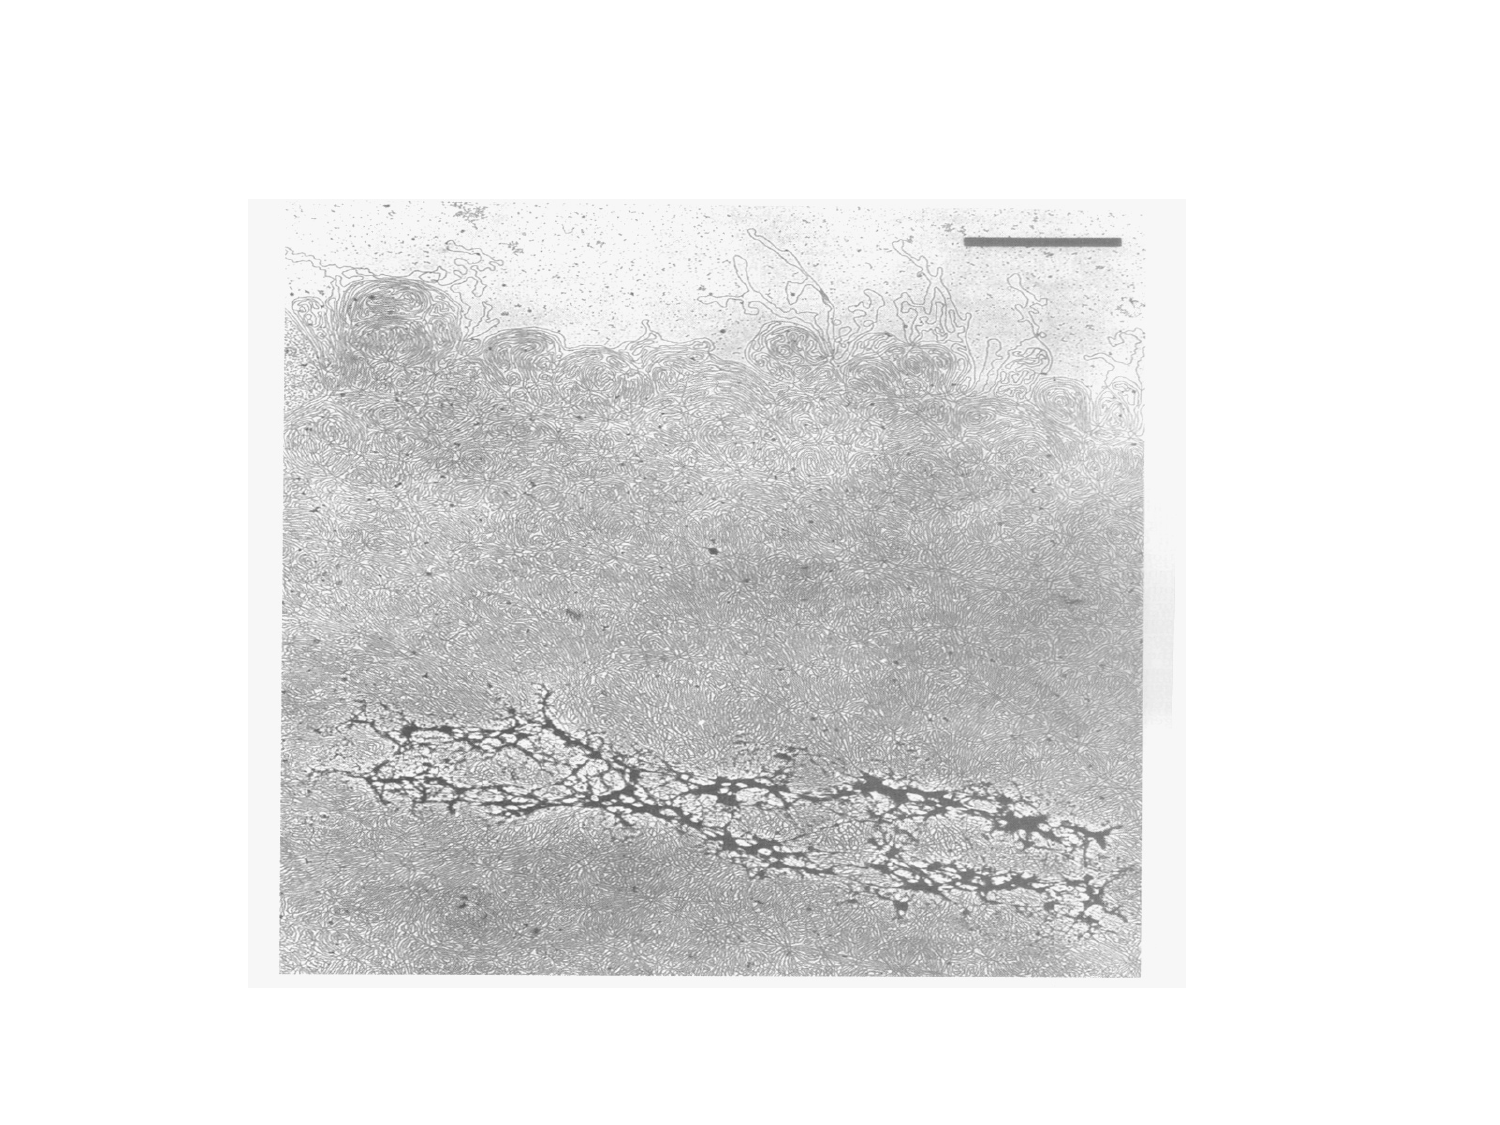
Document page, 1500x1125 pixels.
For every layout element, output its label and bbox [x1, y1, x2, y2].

picture [248, 199, 1187, 988]
